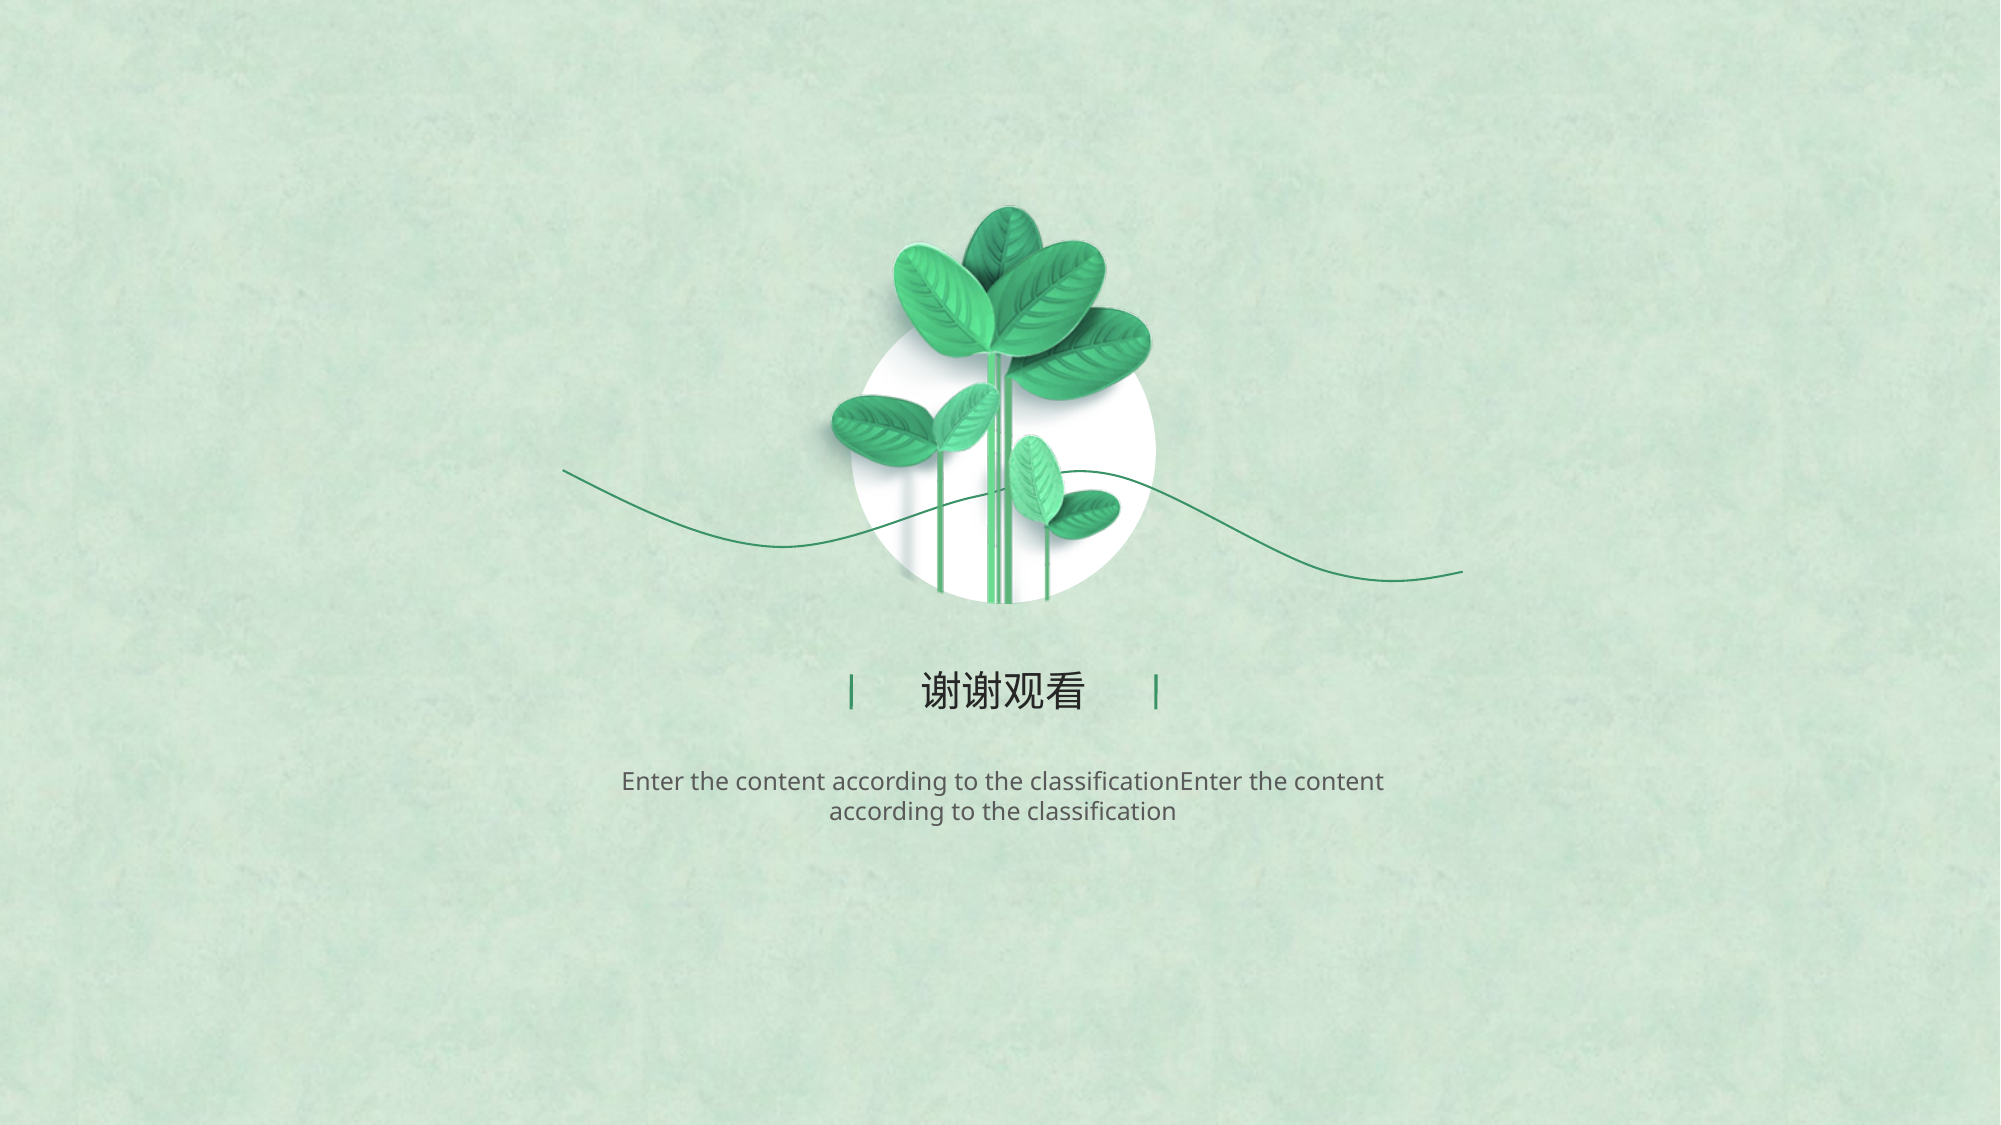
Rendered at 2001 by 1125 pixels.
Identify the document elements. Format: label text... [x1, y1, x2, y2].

text_box Enter the content according to the classificationEnter the content according to the classification [562, 758, 1445, 833]
picture [0, 0, 2001, 1125]
text_box [1176, 497, 1463, 583]
text_box [562, 469, 773, 548]
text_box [815, 657, 1191, 723]
